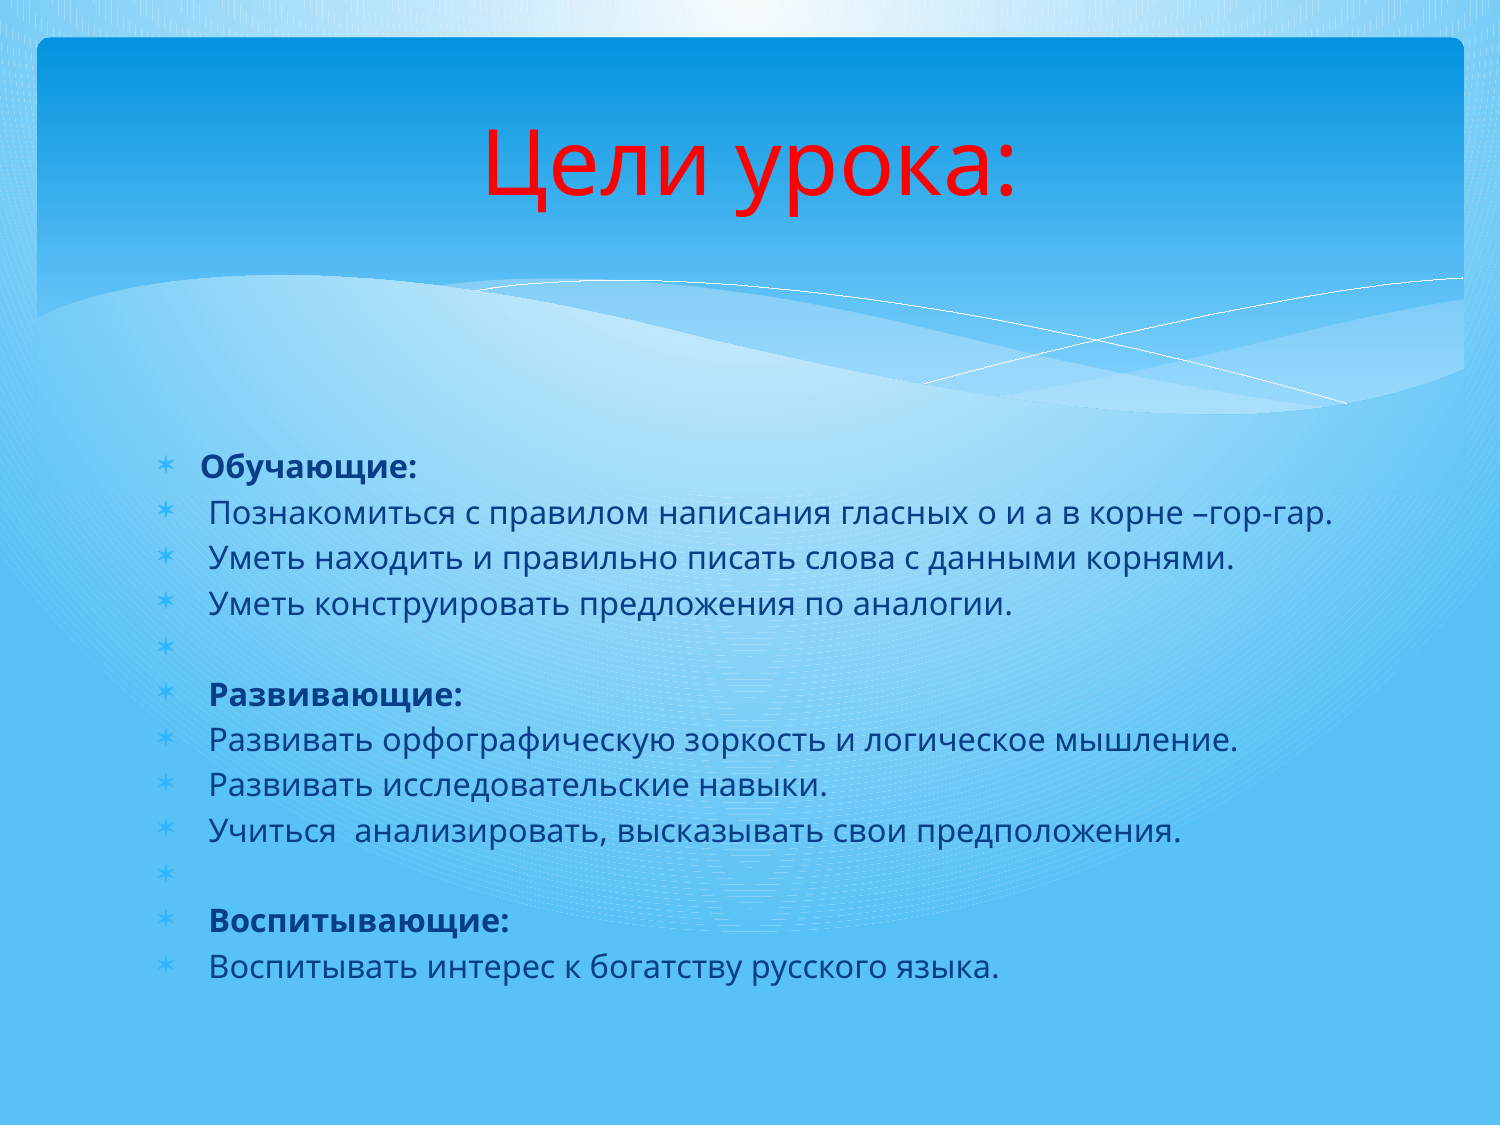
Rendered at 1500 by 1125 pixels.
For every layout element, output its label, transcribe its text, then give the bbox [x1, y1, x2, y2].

list Обучающие: Познакомиться с правилом написания гласных о и а в корне –гор-гар. Уметь находить и правильно писать слова с данными корнями. Уметь конструировать предложения по аналогии. Развивающие: Развивать орфографическую зоркость и логическое мышление. Развивать исследовательские навыки. Учиться анализировать, высказывать свои предположения. Воспитывающие: Воспитывать интерес к богатству русского языка. [143, 438, 1359, 1005]
title Цели урока: [75, 55, 1425, 261]
